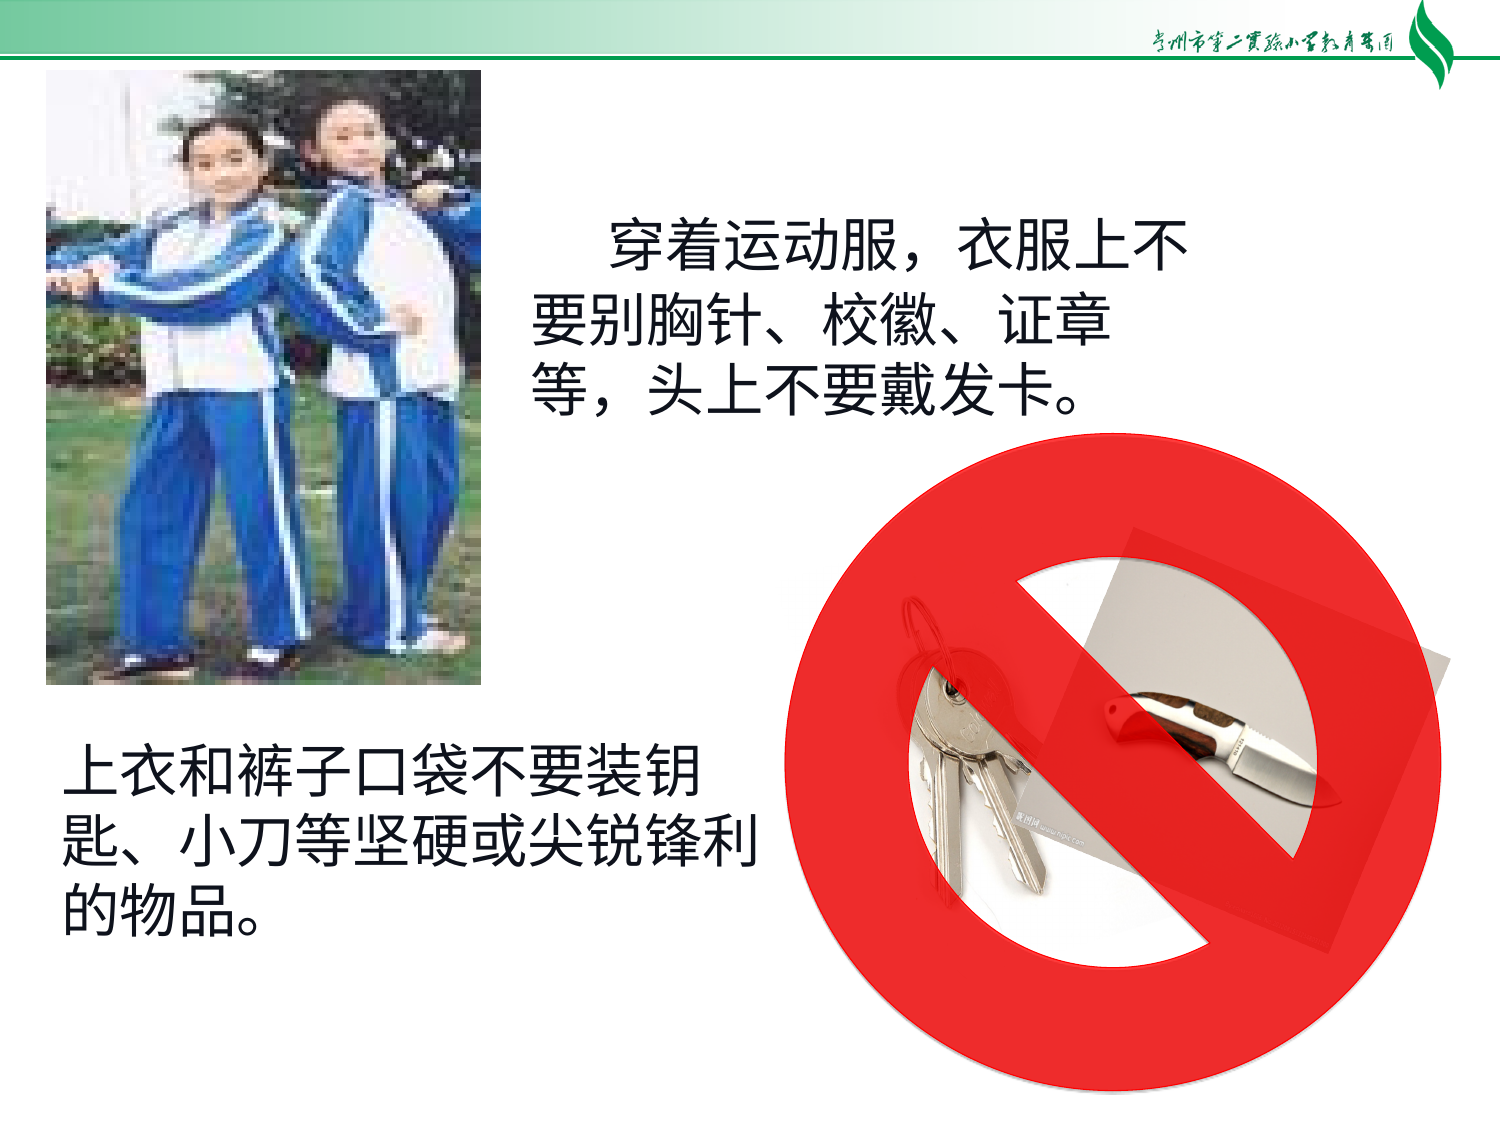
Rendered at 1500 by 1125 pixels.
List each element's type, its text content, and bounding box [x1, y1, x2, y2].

text_box [785, 603, 826, 922]
text_box [1408, 619, 1441, 906]
text_box 上衣和裤子口袋不要装钥匙、小刀等坚硬或尖锐锋利的物品。 [46, 726, 821, 1079]
text_box 穿着运动服，衣服上不要别胸针、校徽、证章等，头上不要戴发卡。 [515, 175, 1243, 431]
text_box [831, 527, 1403, 963]
text_box [859, 971, 1366, 1091]
text_box [885, 433, 1340, 525]
picture [0, 0, 1500, 1125]
